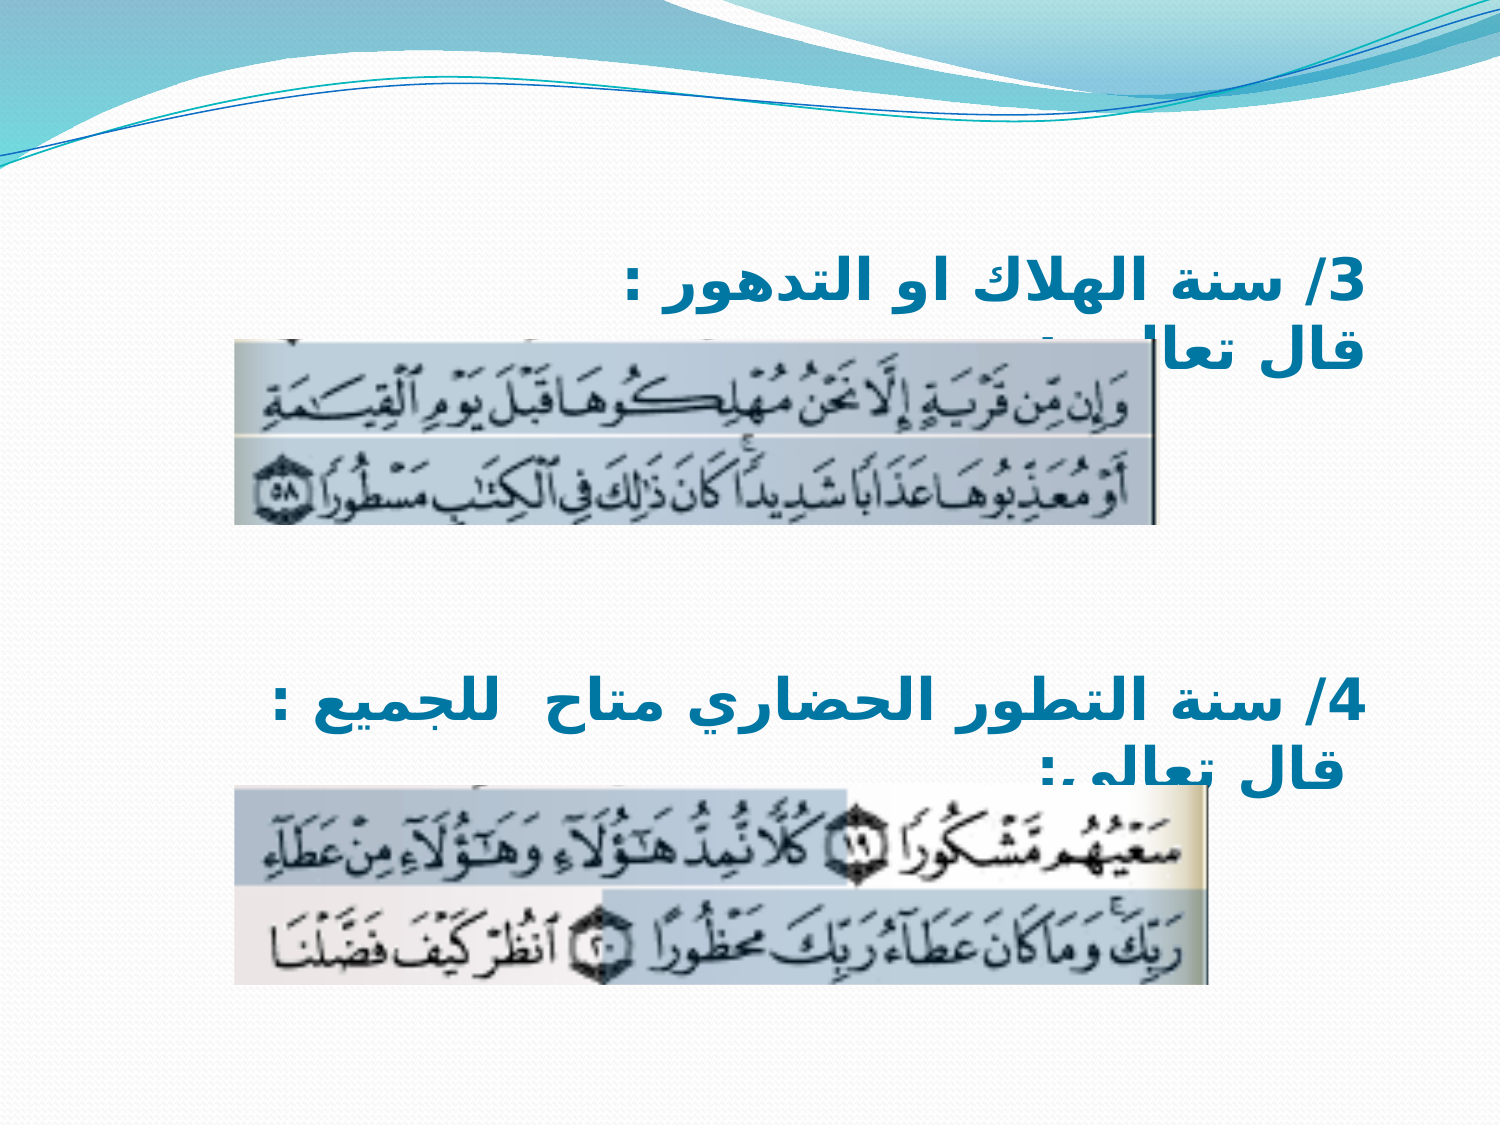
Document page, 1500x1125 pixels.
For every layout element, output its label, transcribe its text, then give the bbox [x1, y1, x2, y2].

picture [234, 339, 1161, 526]
text_box 3/ سنة الهلاك او التدهور : قال تعالى : 4/ سنة التطور الحضاري متاح للجميع : قال تعالى: [105, 234, 1383, 879]
picture [234, 784, 1209, 985]
